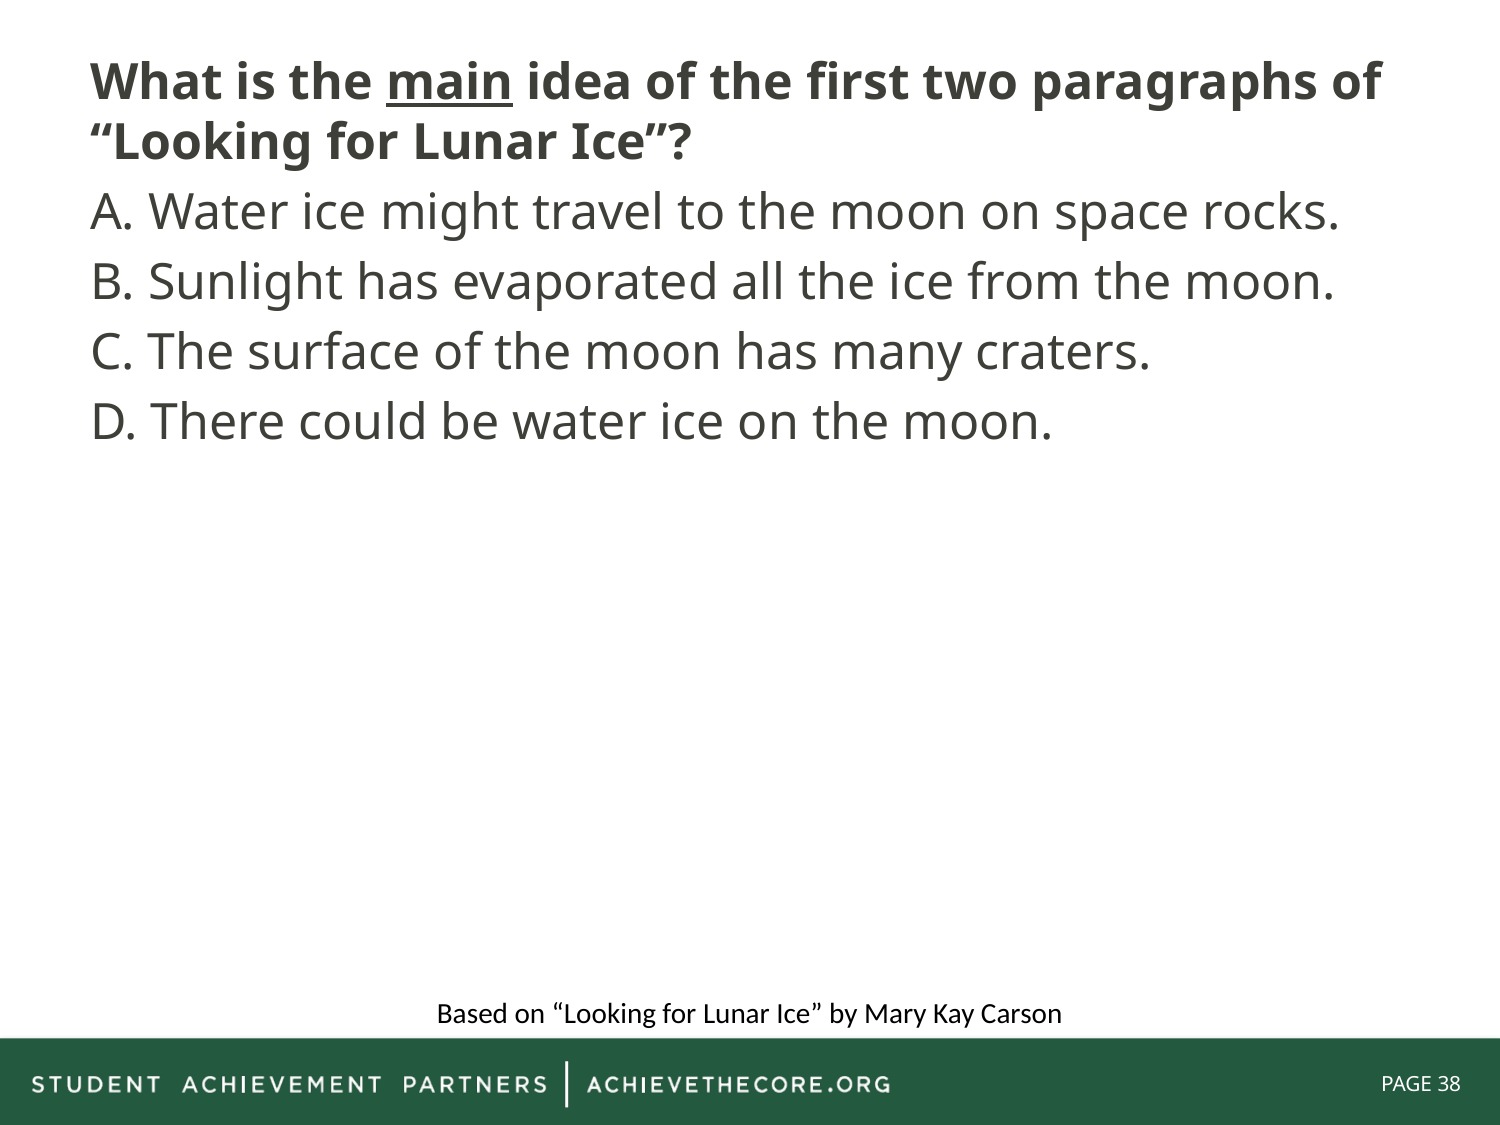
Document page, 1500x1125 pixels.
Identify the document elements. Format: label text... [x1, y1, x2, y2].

list What is the main idea of the first two paragraphs of “Looking for Lunar Ice”? A. Water ice might travel to the moon on space rocks. B. Sunlight has evaporated all the ice from the moon. C. The surface of the moon has many craters. D. There could be water ice on the moon. [75, 41, 1425, 573]
text_box Based on “Looking for Lunar Ice” by Mary Kay Carson [74, 986, 1425, 1037]
